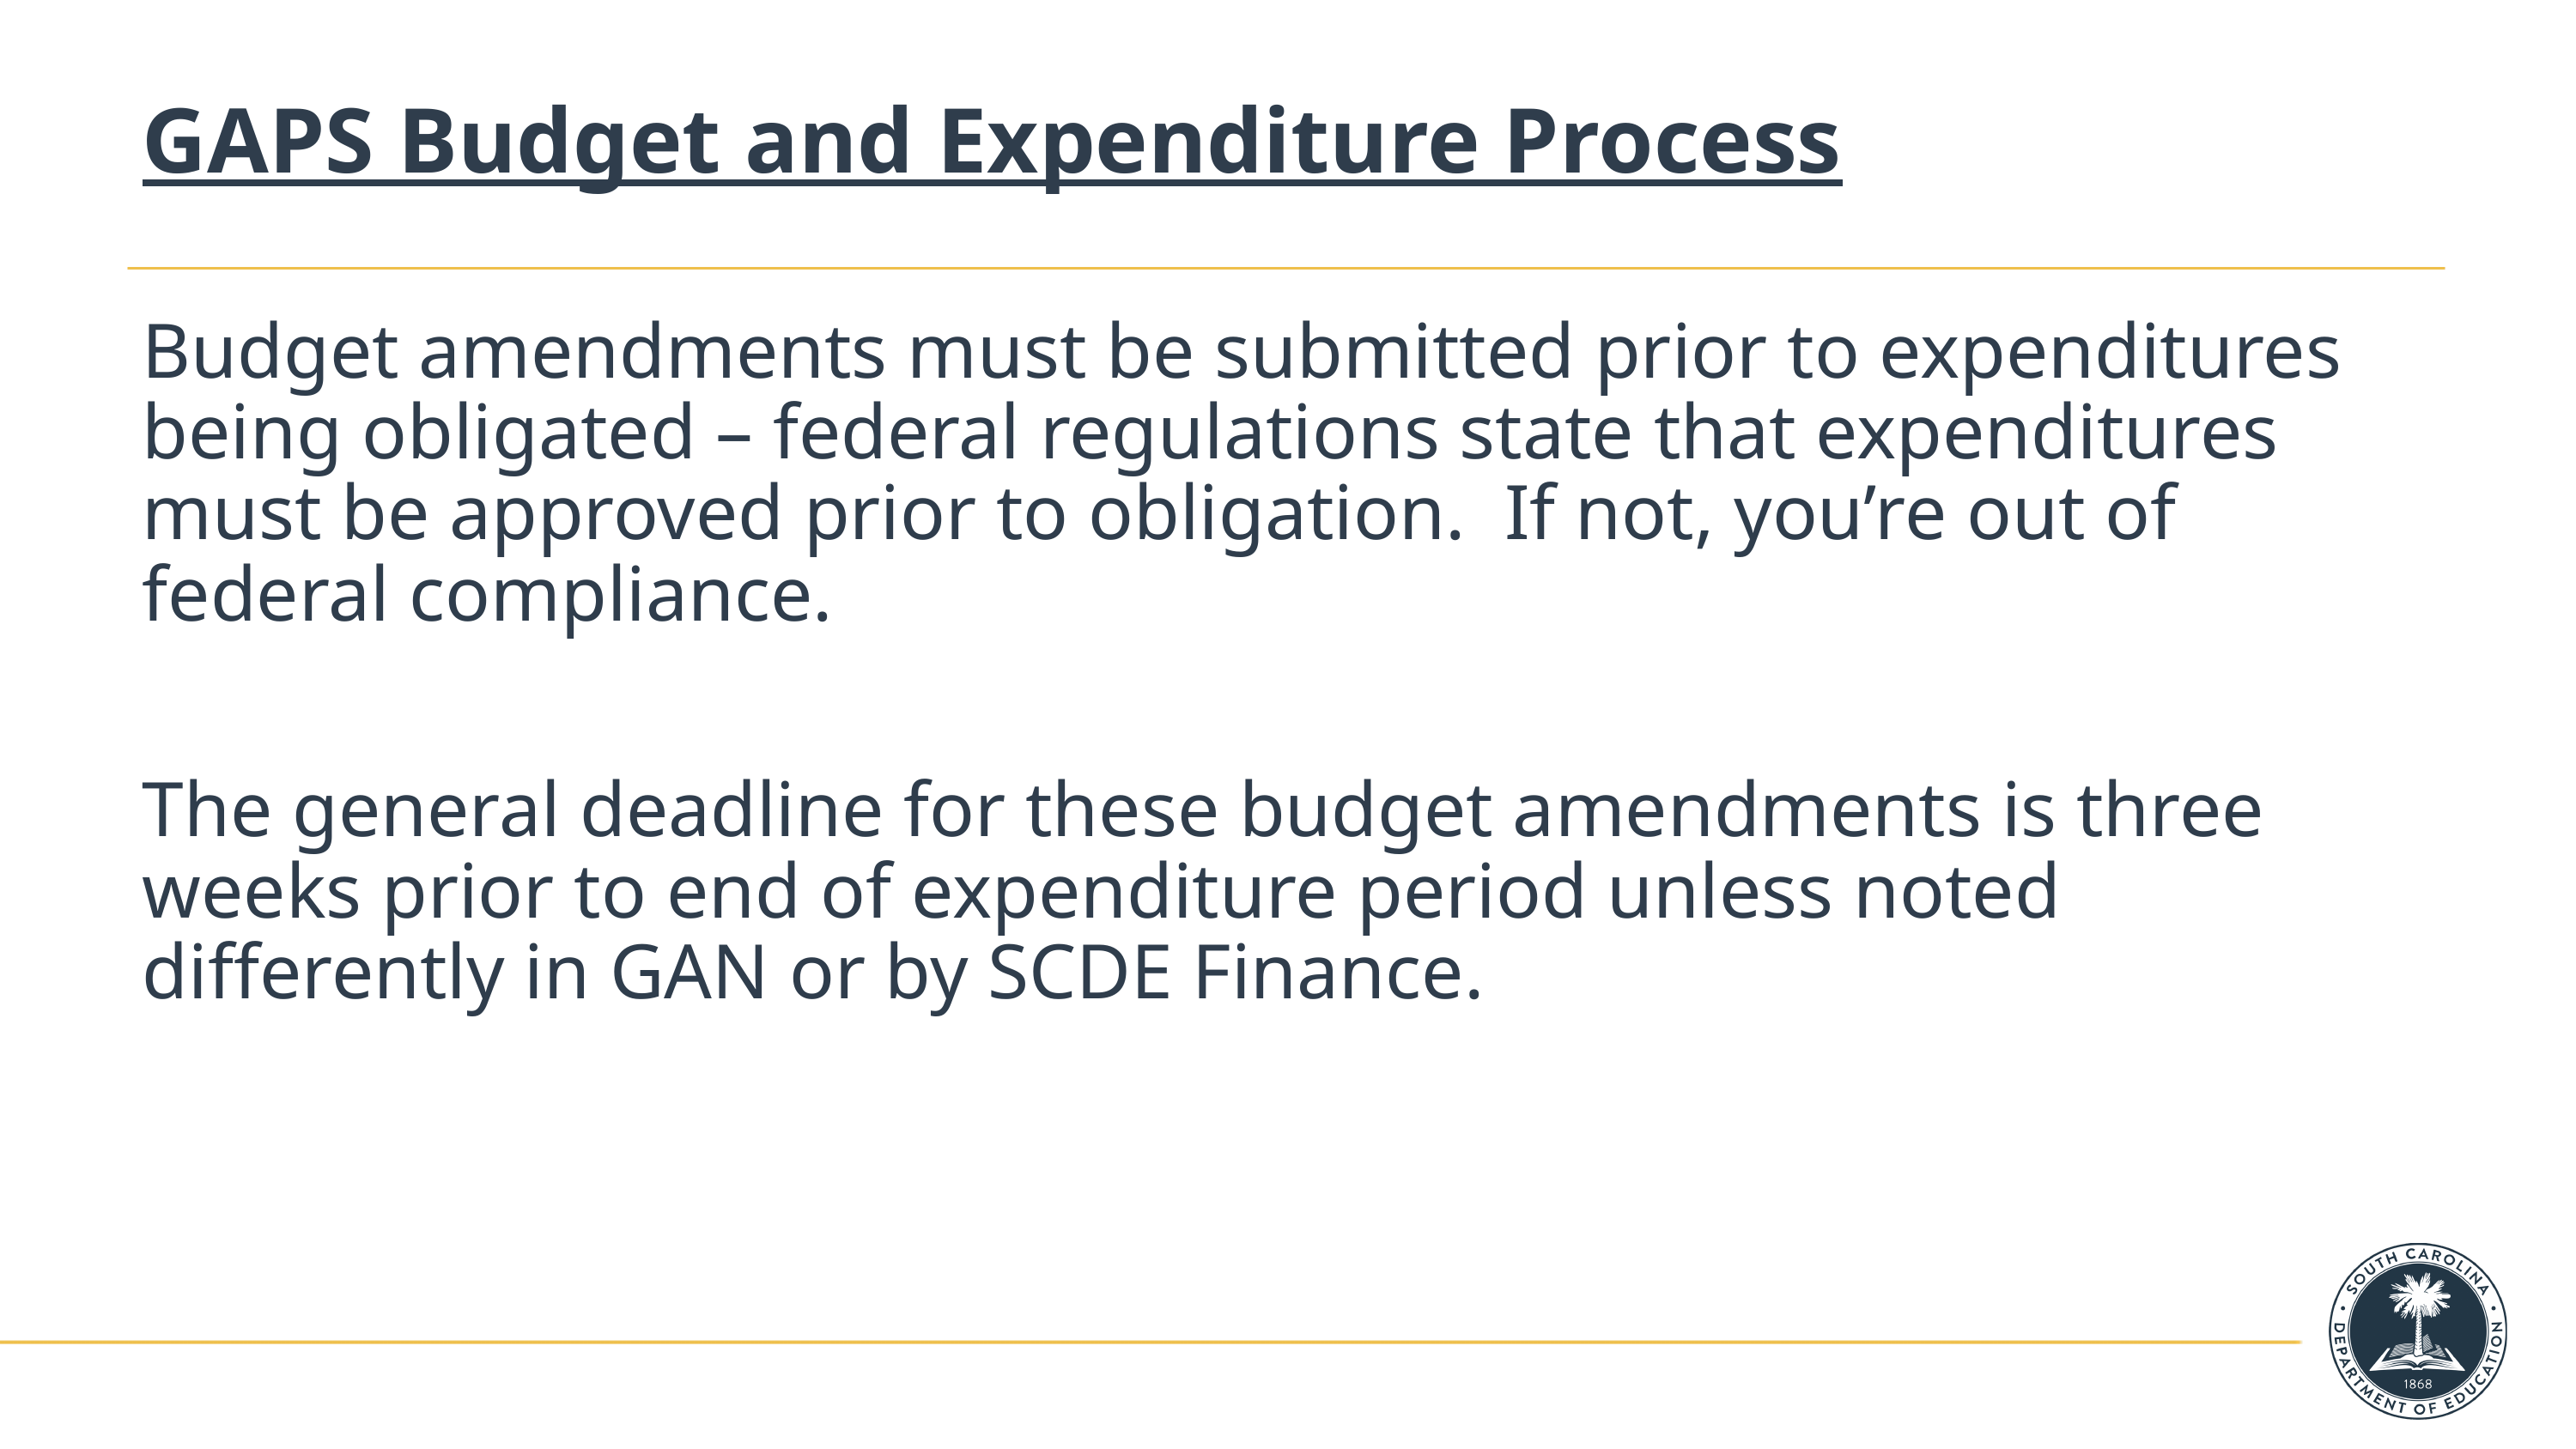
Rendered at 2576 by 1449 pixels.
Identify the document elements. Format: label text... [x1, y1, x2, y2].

picture [2329, 1243, 2507, 1420]
title GAPS Budget and Expenditure Process [129, 76, 2447, 232]
list Budget amendments must be submitted prior to expenditures being obligated – federal regulations state that expenditures must be approved prior to obligation. If not, you’re out of federal compliance. The general deadline for these budget amendments is three weeks prior to end of expenditure period unless noted differently in GAN or by SCDE Finance. [129, 306, 2447, 1149]
